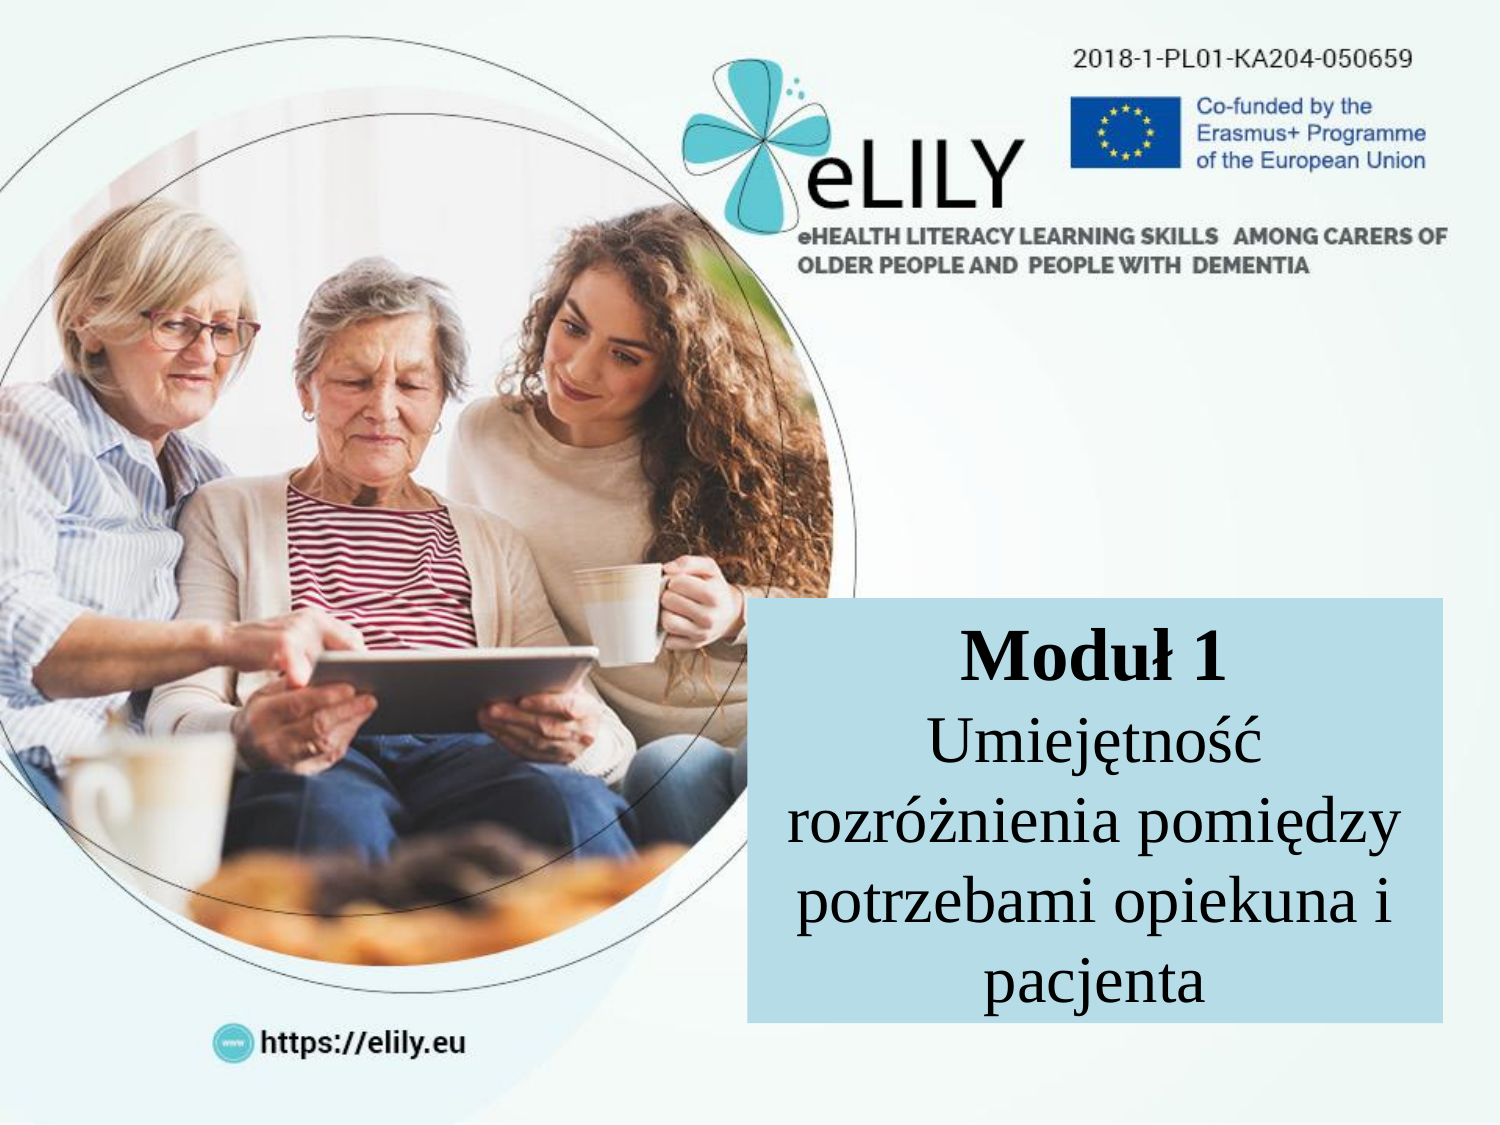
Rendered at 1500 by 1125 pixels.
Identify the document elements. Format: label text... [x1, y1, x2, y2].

text_box Moduł 1 Umiejętność rozróżnienia pomiędzy potrzebami opiekuna i pacjenta [747, 598, 1443, 1024]
picture [0, 0, 1500, 1125]
